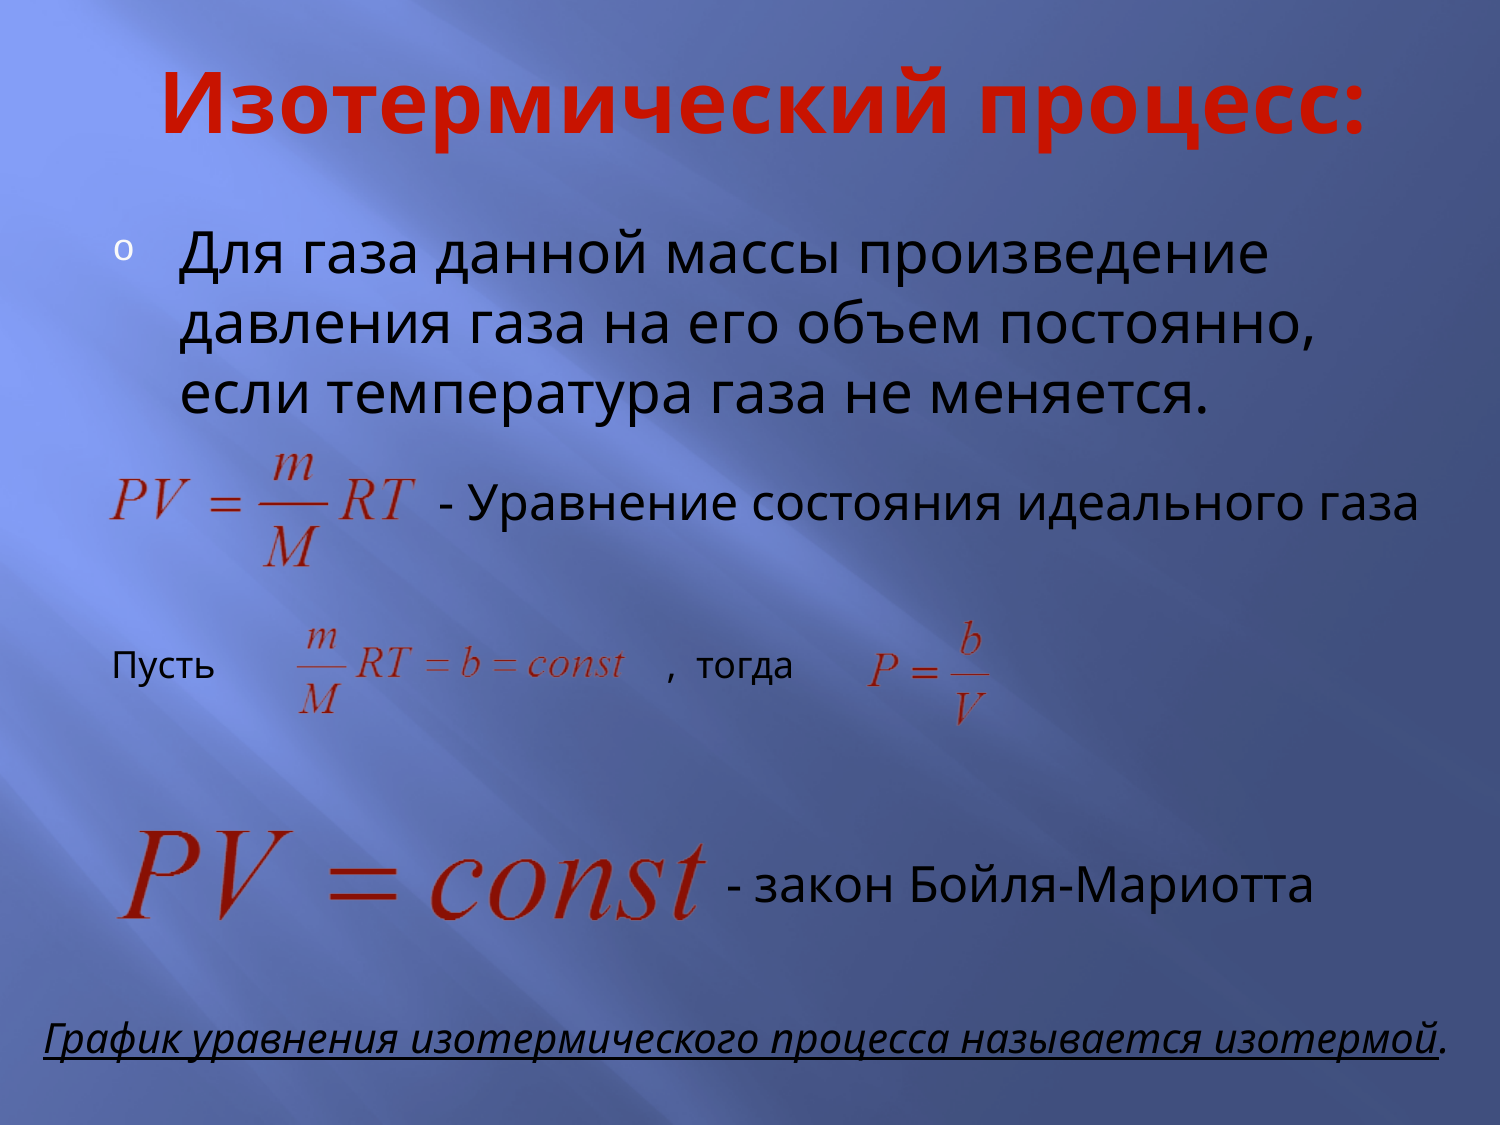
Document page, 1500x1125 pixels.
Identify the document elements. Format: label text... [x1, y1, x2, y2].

text_box График уравнения изотермического процесса называется изотермой. [28, 1004, 1465, 1070]
picture [859, 608, 1001, 738]
picture [289, 604, 634, 723]
title Изотермический процесс: [88, 5, 1439, 193]
text_box Пусть [96, 633, 241, 694]
text_box , тогда [672, 633, 809, 694]
list Для газа данной массы произведение давления газа на его объем постоянно, если температура газа не меняется. [75, 208, 1425, 1004]
text_box - закон Бойля-Мариотта [771, 844, 1331, 920]
text_box - Уравнение состояния идеального газа [471, 462, 1437, 538]
picture [100, 420, 429, 581]
picture [96, 798, 728, 953]
